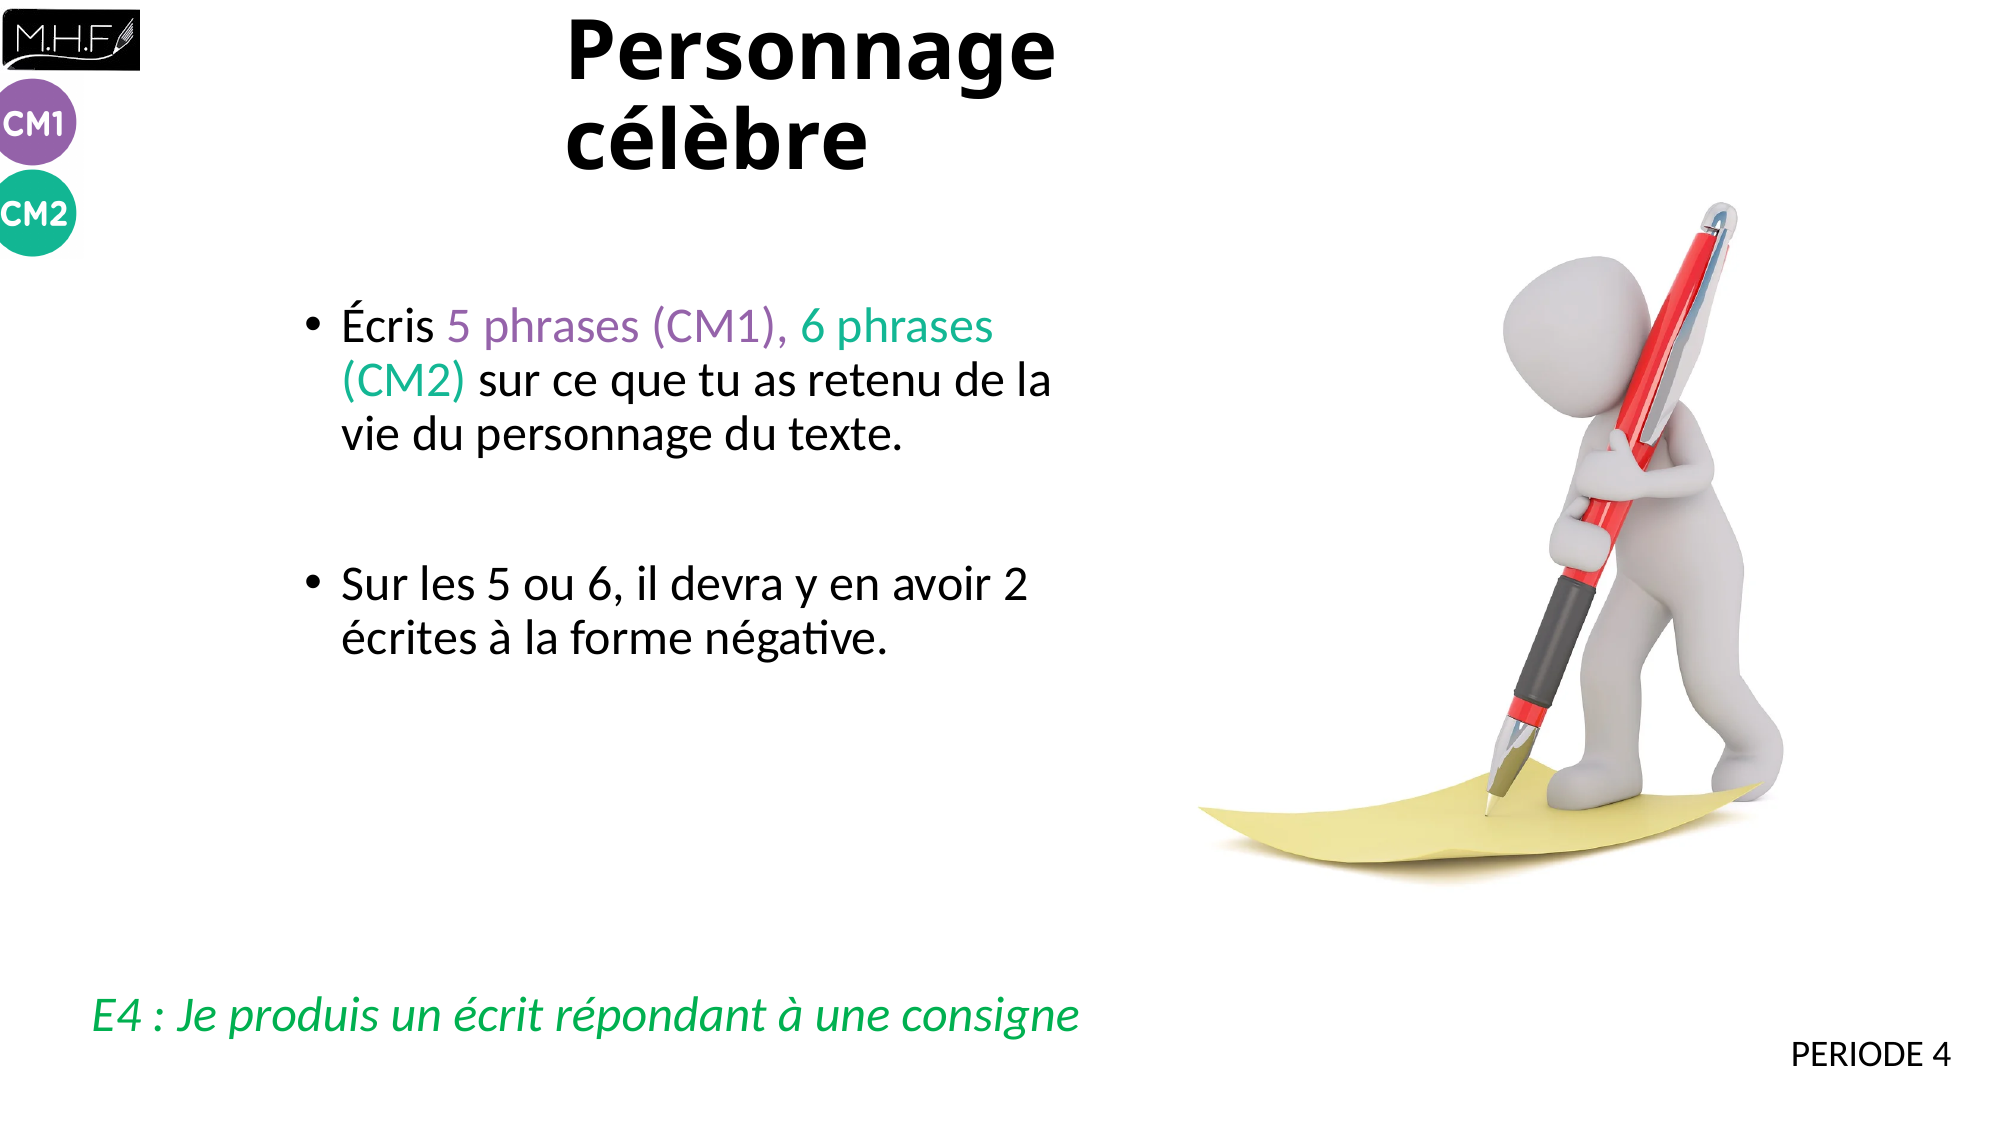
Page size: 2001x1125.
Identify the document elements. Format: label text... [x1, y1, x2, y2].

picture [0, 7, 140, 259]
title Personnage célèbre [549, 41, 1357, 154]
picture [1139, 143, 1901, 904]
text_box E4 : Je produis un écrit répondant à une consigne [76, 974, 1377, 1049]
text_box PERIODE 4 [1362, 1021, 1967, 1082]
text_box Écris 5 phrases (CM1), 6 phrases (CM2) sur ce que tu as retenu de la vie du personnage du texte. Sur les 5 ou 6, il devra y en avoir 2 écrites à la forme négative. [289, 292, 1119, 918]
